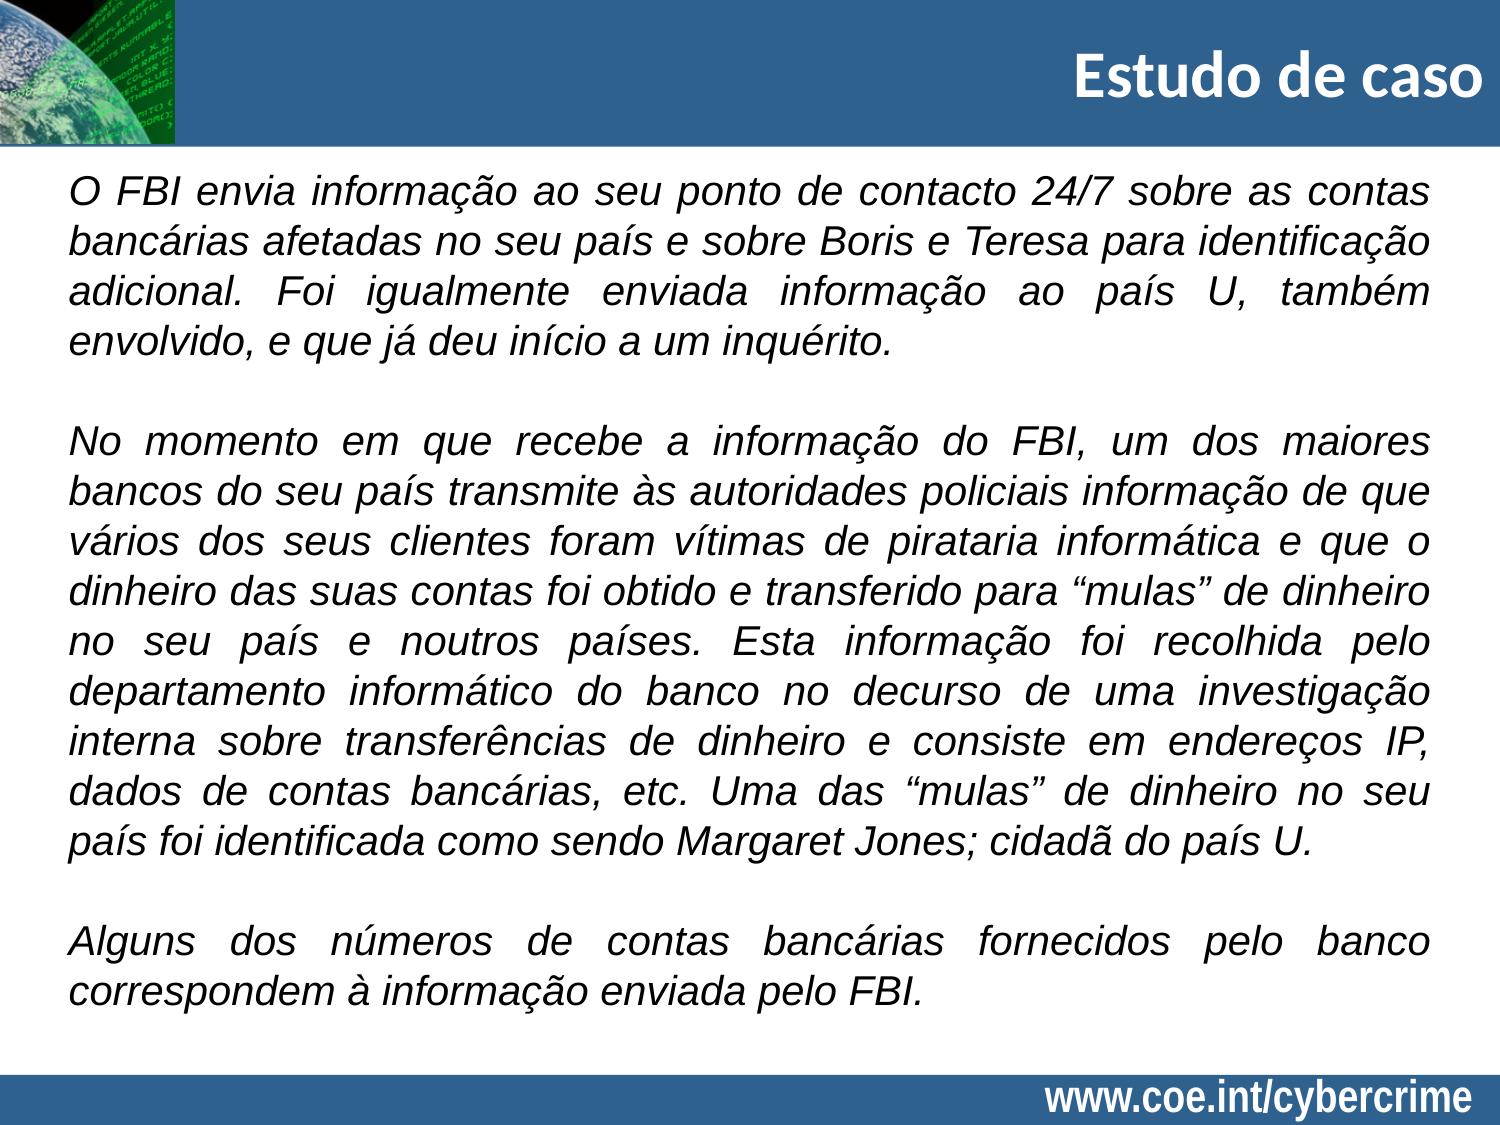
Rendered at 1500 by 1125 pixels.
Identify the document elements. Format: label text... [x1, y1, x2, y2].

text_box [0, 1073, 1030, 1125]
picture [0, 0, 175, 144]
text_box O FBI envia informação ao seu ponto de contacto 24/7 sobre as contas bancárias afetadas no seu país e sobre Boris e Teresa para identificação adicional. Foi igualmente enviada informação ao país U, também envolvido, e que já deu início a um inquérito. No momento em que recebe a informação do FBI, um dos maiores bancos do seu país transmite às autoridades policiais informação de que vários dos seus clientes foram vítimas de pirataria informática e que o dinheiro das suas contas foi obtido e transferido para “mulas” de dinheiro no seu país e noutros países. Esta informação foi recolhida pelo departamento informático do banco no decurso de uma investigação interna sobre transferências de dinheiro e consiste em endereços IP, dados de contas bancárias, etc. Uma das “mulas” de dinheiro no seu país foi identificada como sendo Margaret Jones; cidadã do país U. Alguns dos números de contas bancárias fornecidos pelo banco correspondem à informação enviada pelo FBI. [53, 156, 1447, 1022]
text_box www.coe.int/cybercrime [1030, 1059, 1500, 1125]
text_box Estudo de caso [177, 0, 1500, 149]
